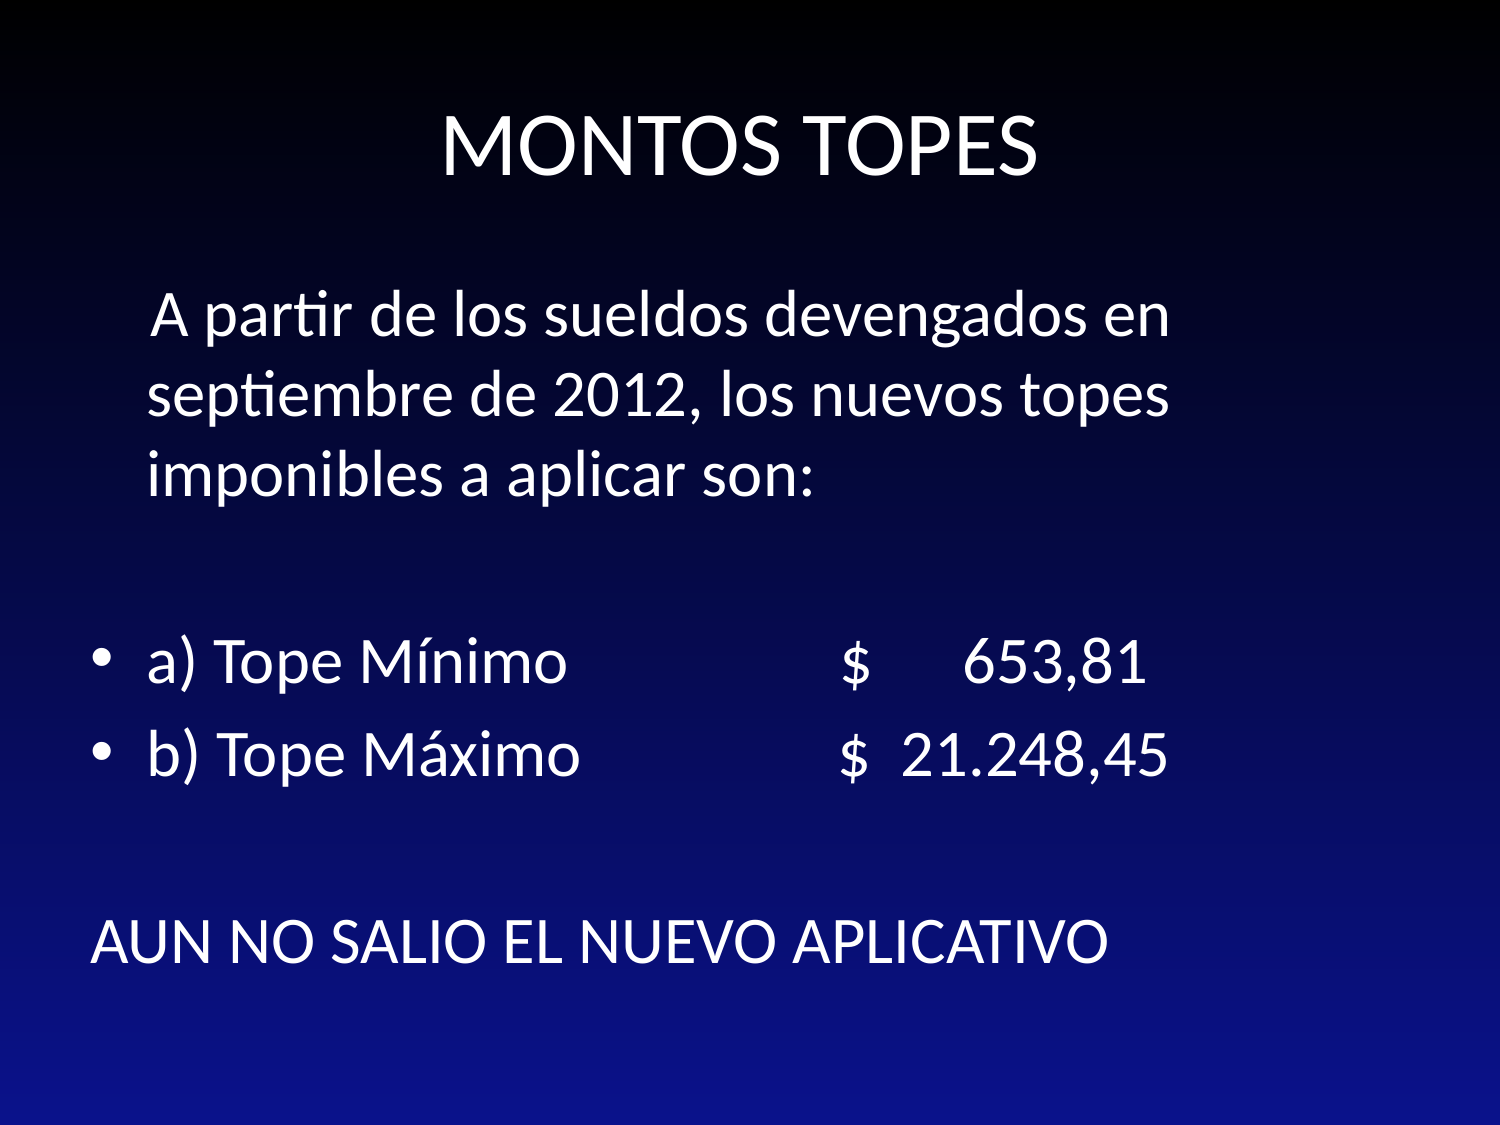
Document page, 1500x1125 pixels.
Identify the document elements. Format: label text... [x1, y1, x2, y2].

title MONTOS TOPES [74, 44, 1426, 233]
list A partir de los sueldos devengados en septiembre de 2012, los nuevos topes imponibles a aplicar son: a) Tope Mínimo $ 653,81 b) Tope Máximo $ 21.248,45 AUN NO SALIO EL NUEVO APLICATIVO [74, 262, 1426, 1006]
